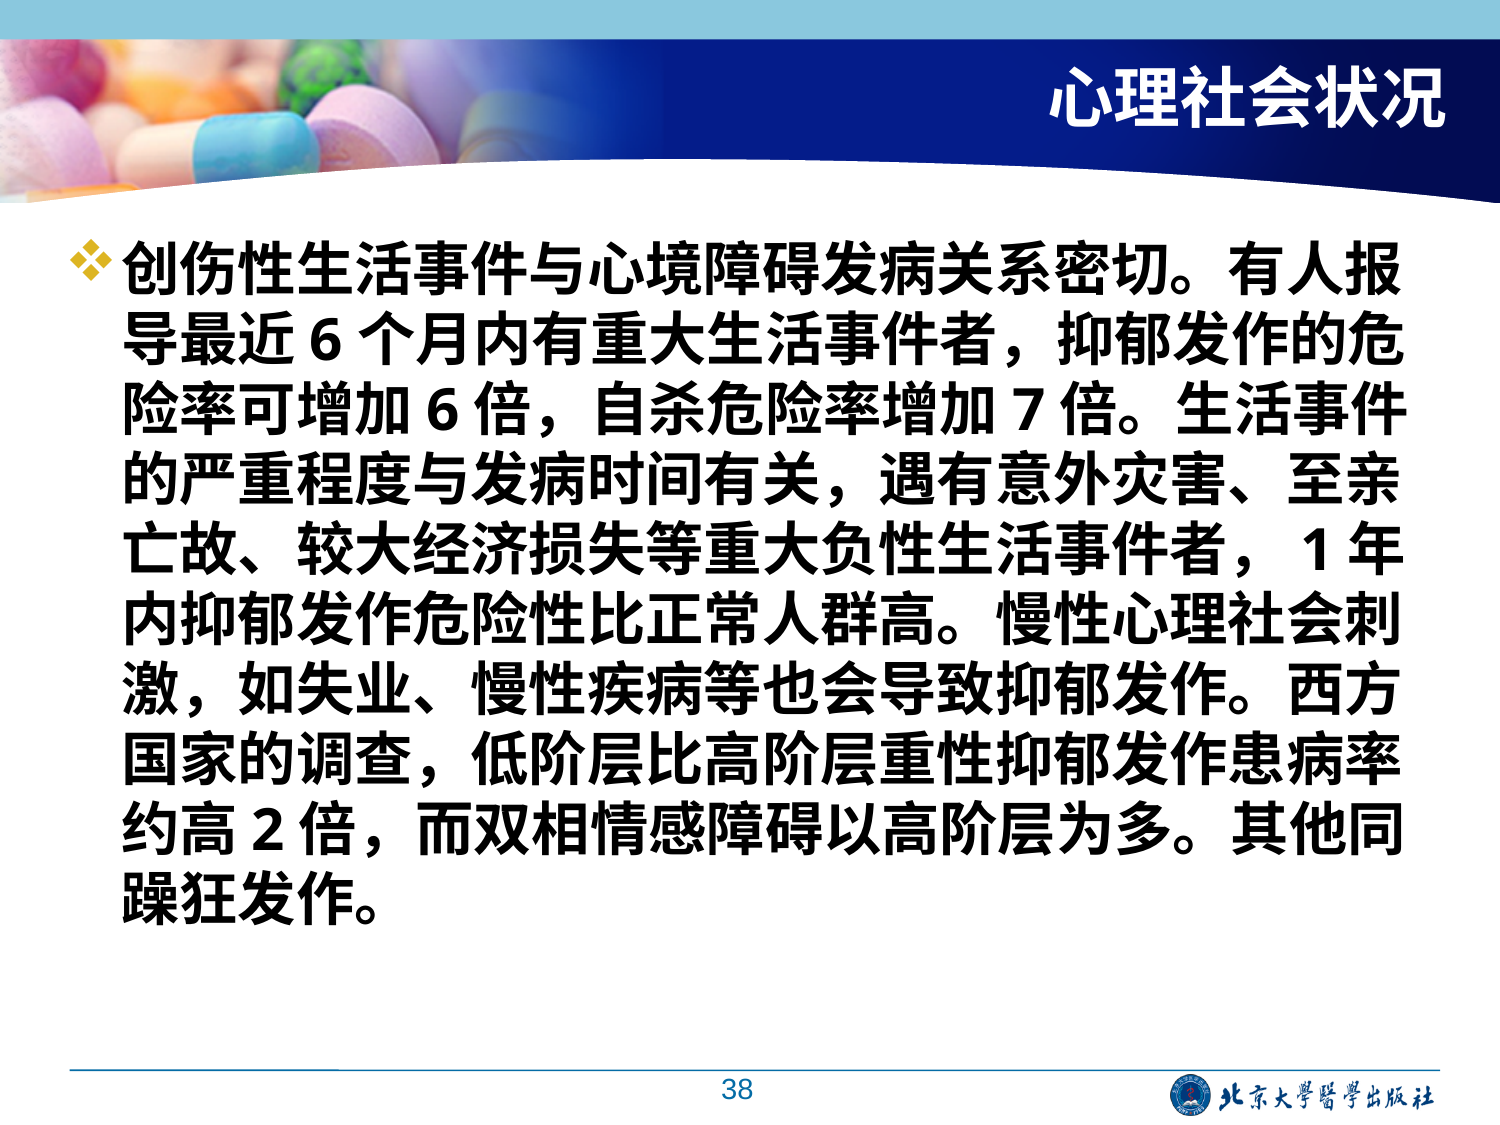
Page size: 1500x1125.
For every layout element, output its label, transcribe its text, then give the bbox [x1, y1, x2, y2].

picture [1170, 1074, 1436, 1118]
list 创伤性生活事件与心境障碍发病关系密切。有人报导最近6个月内有重大生活事件者，抑郁发作的危险率可增加6倍，自杀危险率增加7倍。生活事件的严重程度与发病时间有关，遇有意外灾害、至亲亡故、较大经济损失等重大负性生活事件者，1年内抑郁发作危险性比正常人群高。慢性心理社会刺激，如失业、慢性疾病等也会导致抑郁发作。西方国家的调查，低阶层比高阶层重性抑郁发作患病率约高2倍，而双相情感障碍以高阶层为多。其他同躁狂发作。 [49, 224, 1463, 1026]
slide_number 38 [562, 1062, 913, 1114]
picture [0, 40, 1500, 203]
title 心理社会状况 [137, 49, 1463, 143]
